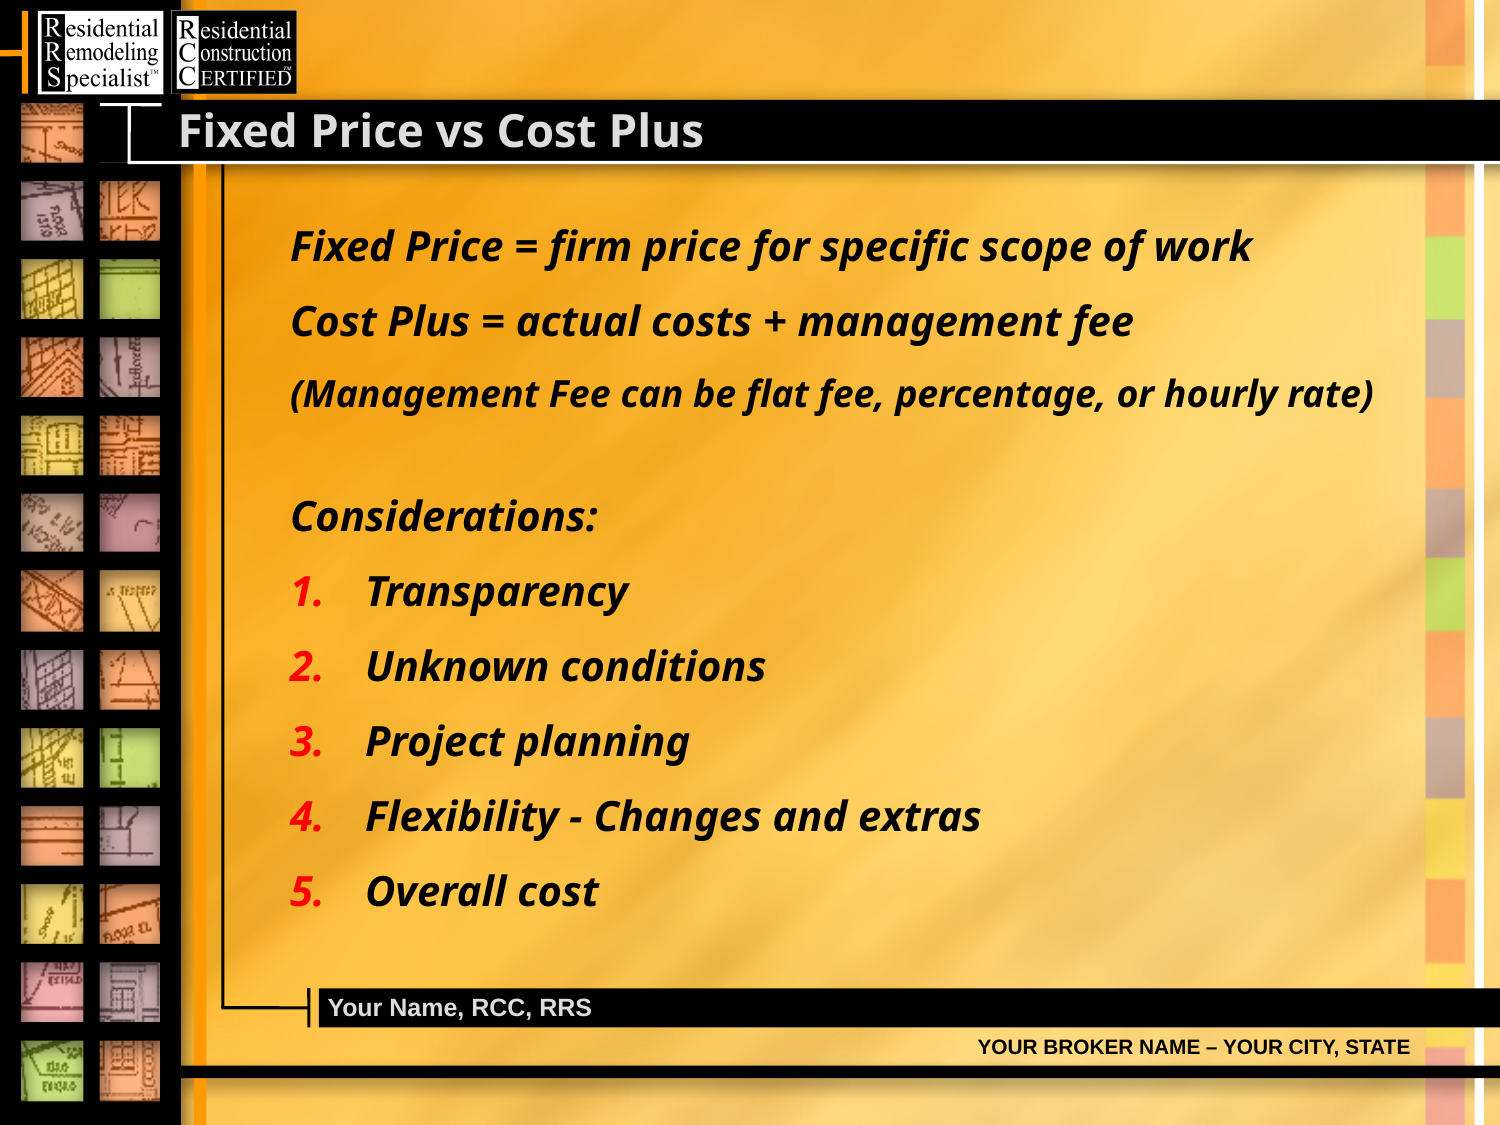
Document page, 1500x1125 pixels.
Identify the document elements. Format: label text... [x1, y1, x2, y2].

picture [100, 650, 160, 709]
picture [21, 260, 83, 319]
picture [21, 963, 83, 1022]
picture [171, 0, 1474, 99]
picture [100, 963, 160, 1022]
picture [100, 571, 160, 631]
picture [1484, 1028, 1500, 1065]
picture [181, 1079, 193, 1125]
picture [100, 260, 160, 319]
picture [21, 181, 83, 240]
picture [21, 807, 83, 865]
picture [21, 571, 83, 631]
picture [21, 338, 83, 397]
picture [21, 885, 83, 943]
picture [100, 807, 160, 865]
picture [21, 416, 83, 475]
picture [21, 650, 83, 709]
picture [1484, 1079, 1500, 1125]
picture [100, 1041, 160, 1101]
picture [37, 10, 164, 95]
picture [21, 494, 83, 551]
picture [100, 416, 160, 475]
picture [21, 729, 83, 787]
picture [100, 729, 160, 787]
picture [100, 885, 160, 943]
picture [100, 181, 160, 240]
picture [207, 1079, 1474, 1125]
footer Your Name, RCC, RRS [312, 984, 1413, 1025]
picture [100, 338, 160, 397]
picture [1484, 165, 1500, 988]
picture [1484, 0, 1500, 99]
picture [100, 494, 160, 551]
picture [21, 1041, 83, 1101]
picture [21, 103, 83, 162]
title Fixed Price vs Cost Plus [162, 99, 1475, 160]
picture [207, 165, 1474, 1065]
list Fixed Price = firm price for specific scope of work Cost Plus = actual costs + management fee (Management Fee can be flat fee, percentage, or hourly rate) Considerations: Transparency Unknown conditions Project planning Flexibility - Changes and extras Overall cost [275, 212, 1438, 975]
picture [181, 165, 193, 1065]
